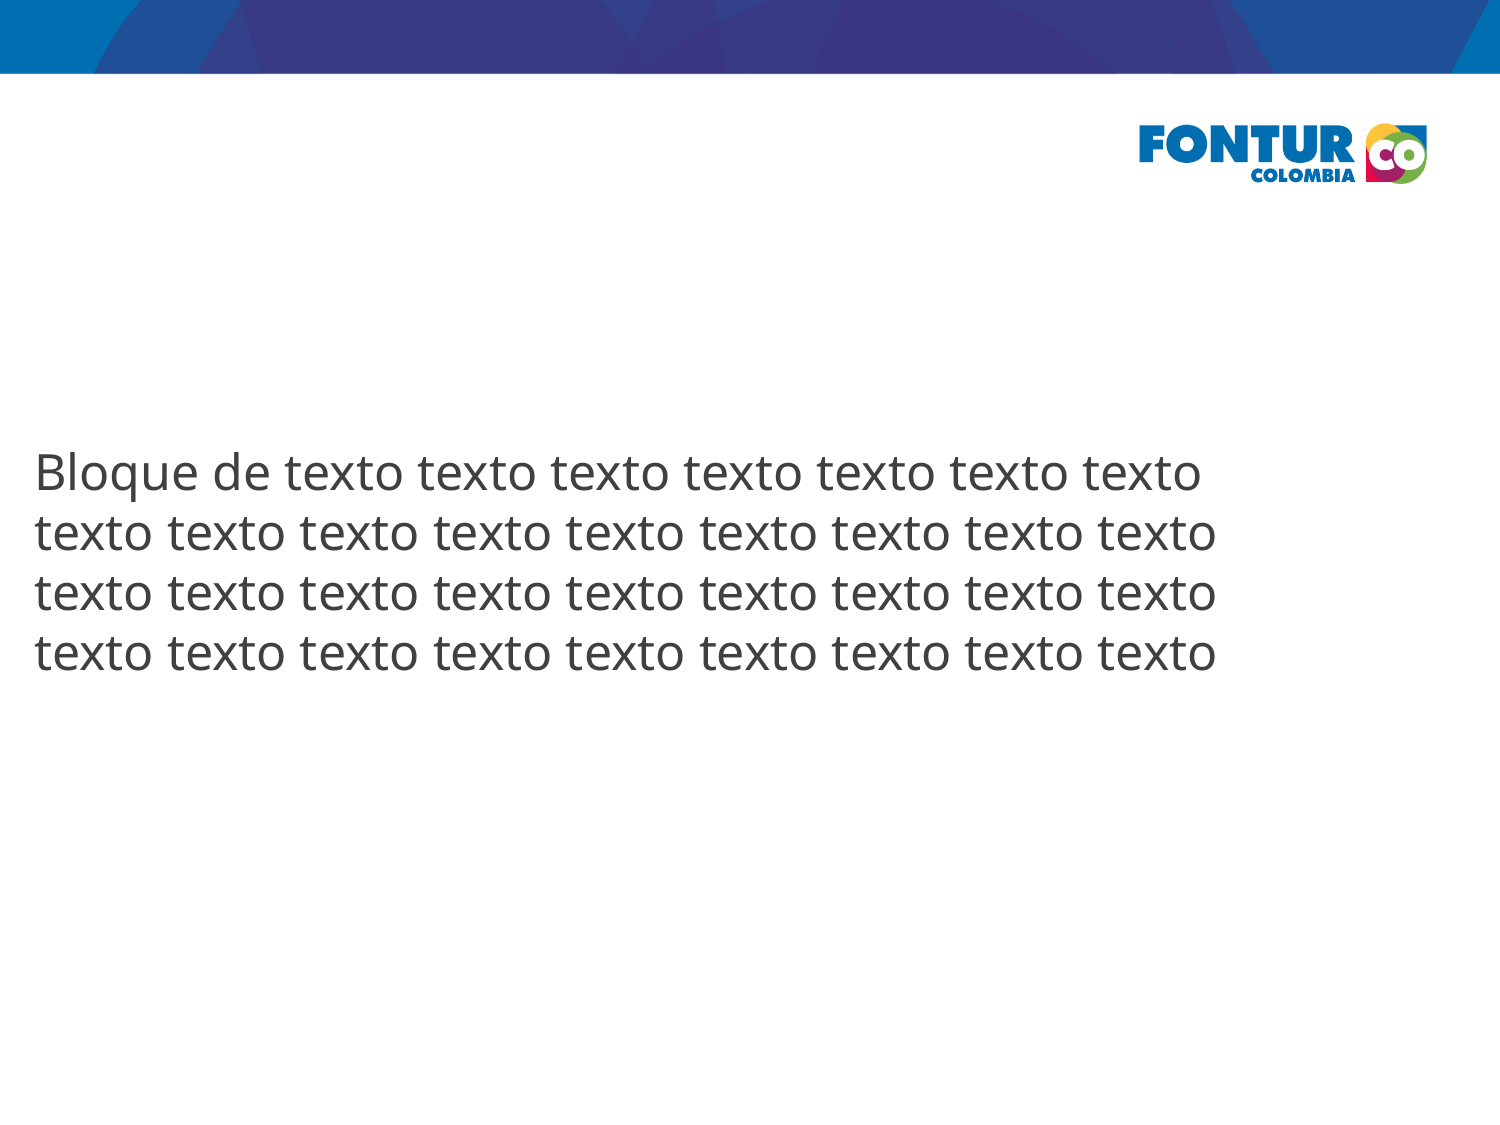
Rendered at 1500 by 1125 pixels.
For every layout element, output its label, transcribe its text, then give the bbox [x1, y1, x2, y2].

text_box Bloque de texto texto texto texto texto texto texto texto texto texto texto texto texto texto texto texto texto texto texto texto texto texto texto texto texto texto texto texto texto texto texto texto texto texto [19, 433, 1246, 688]
picture [0, 0, 1500, 192]
